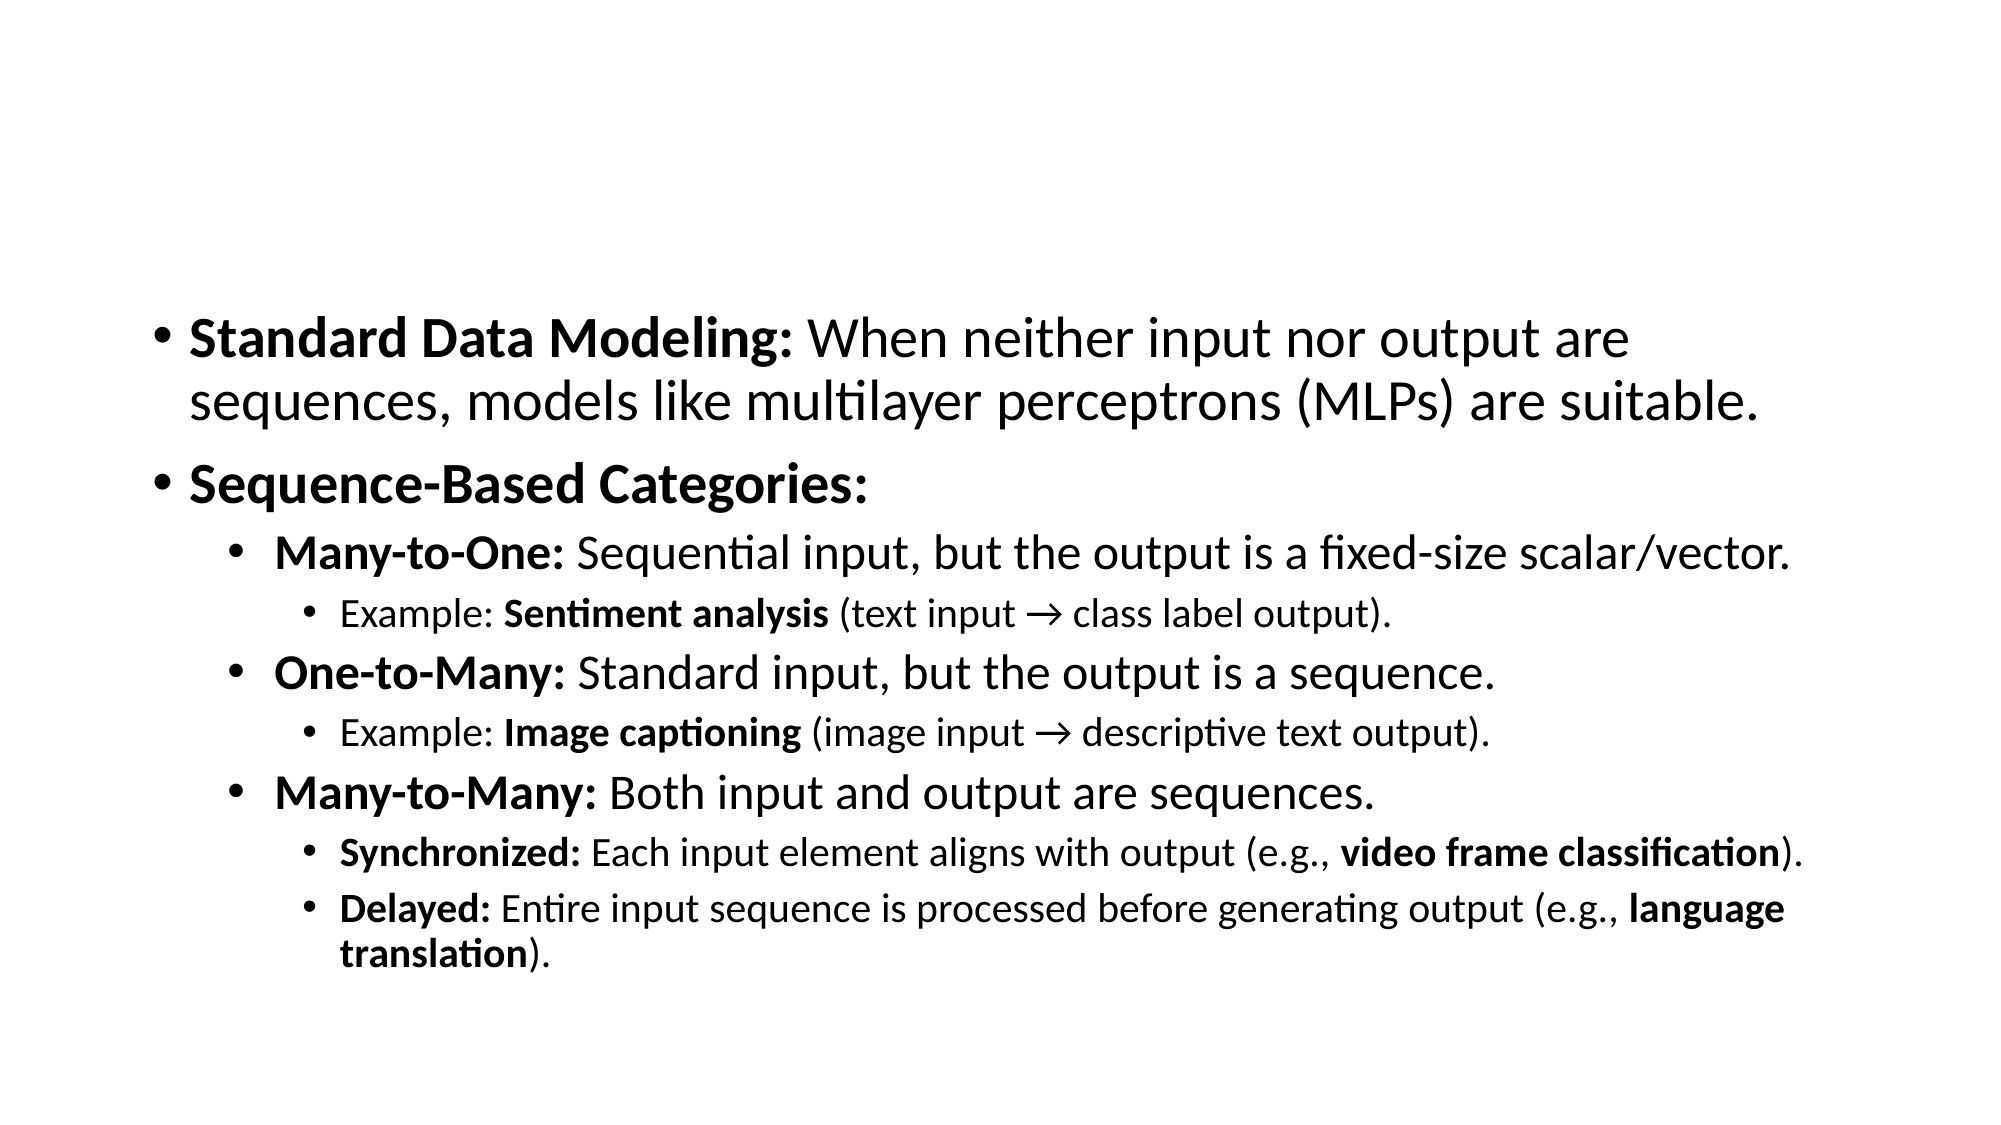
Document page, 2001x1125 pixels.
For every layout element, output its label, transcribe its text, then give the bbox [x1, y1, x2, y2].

list Standard Data Modeling: When neither input nor output are sequences, models like multilayer perceptrons (MLPs) are suitable. Sequence-Based Categories: Many-to-One: Sequential input, but the output is a fixed-size scalar/vector. Example: Sentiment analysis (text input → class label output). One-to-Many: Standard input, but the output is a sequence. Example: Image captioning (image input → descriptive text output). Many-to-Many: Both input and output are sequences. Synchronized: Each input element aligns with output (e.g., video frame classification). Delayed: Entire input sequence is processed before generating output (e.g., language translation). [137, 299, 1863, 1014]
